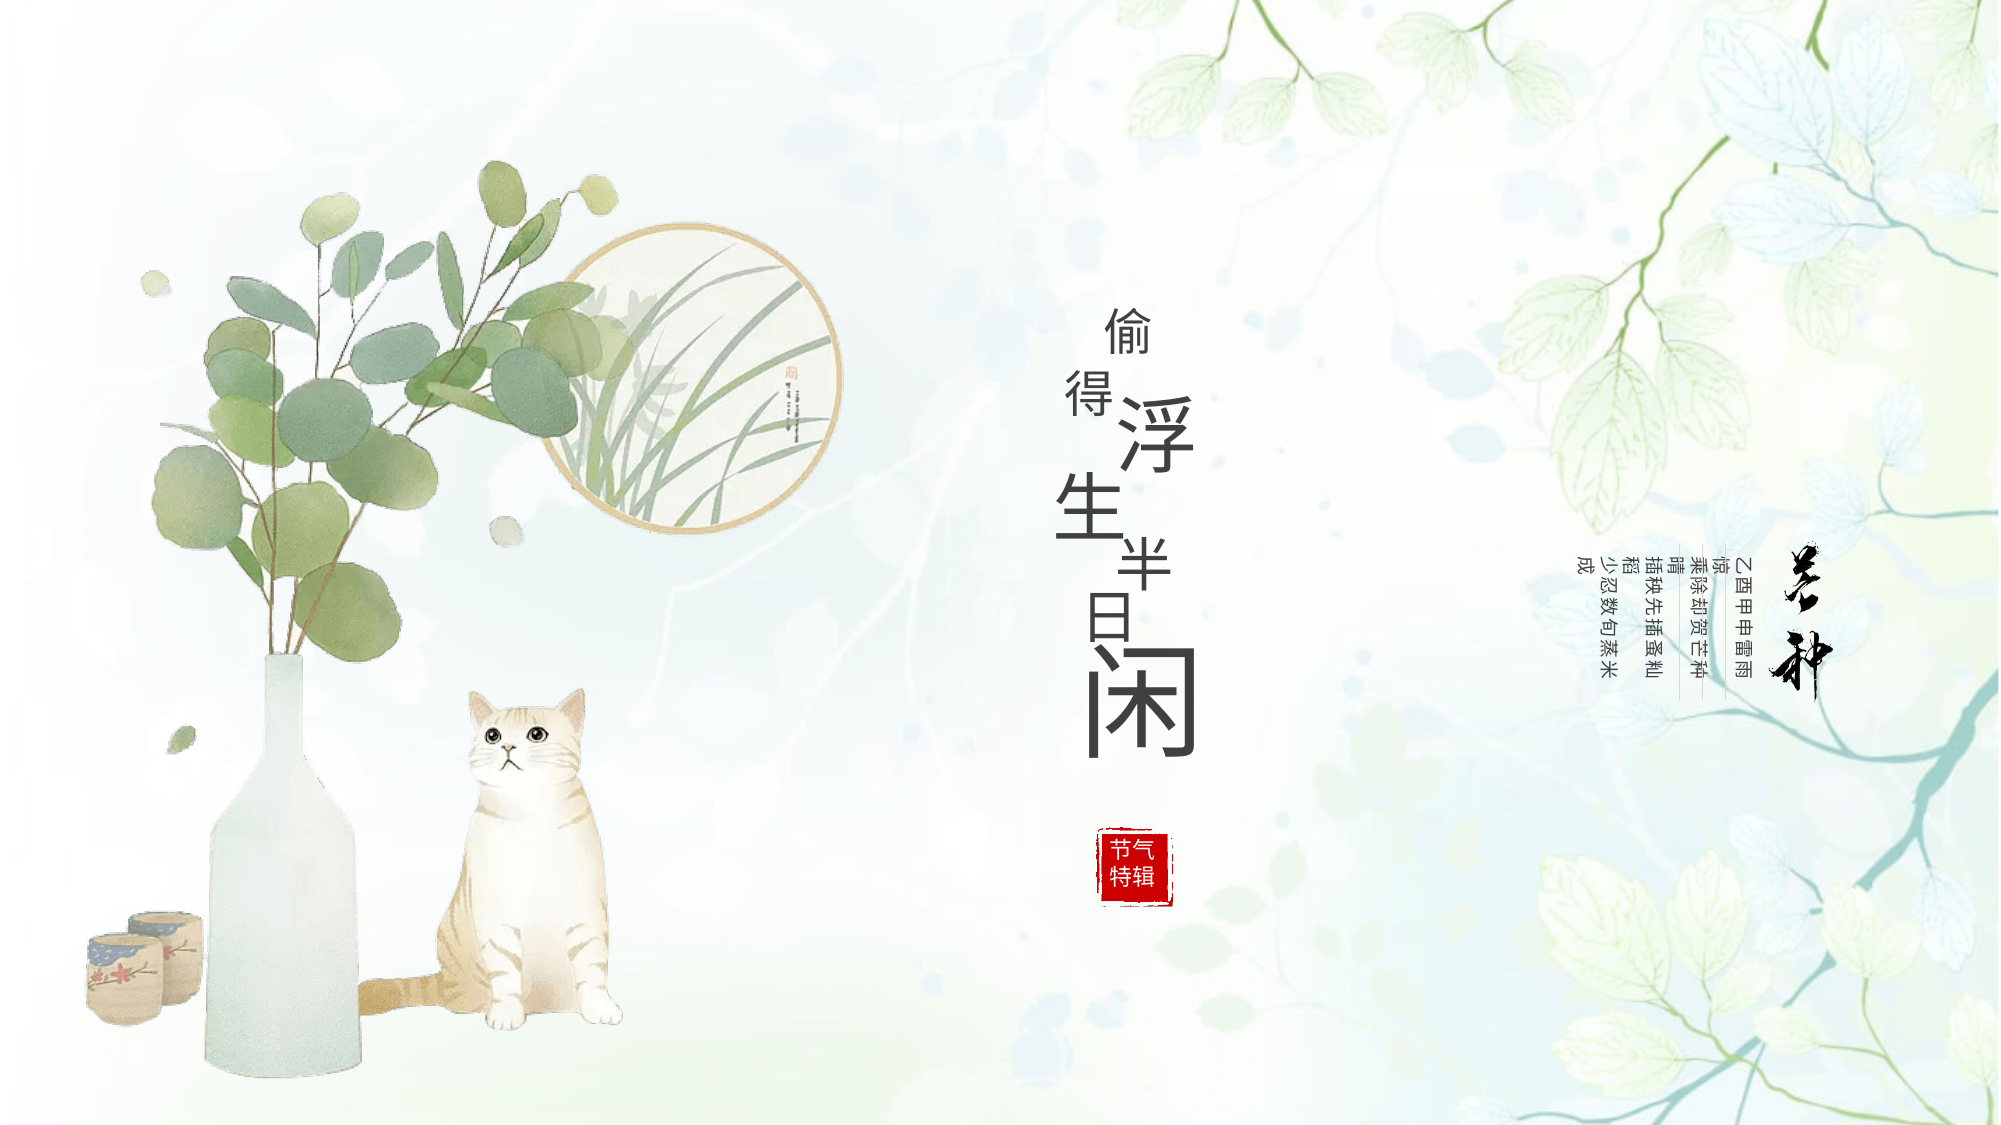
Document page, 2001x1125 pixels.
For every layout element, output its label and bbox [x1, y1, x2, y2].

text_box [1094, 827, 1195, 907]
text_box [1642, 519, 1854, 725]
picture [1, 0, 1999, 1125]
